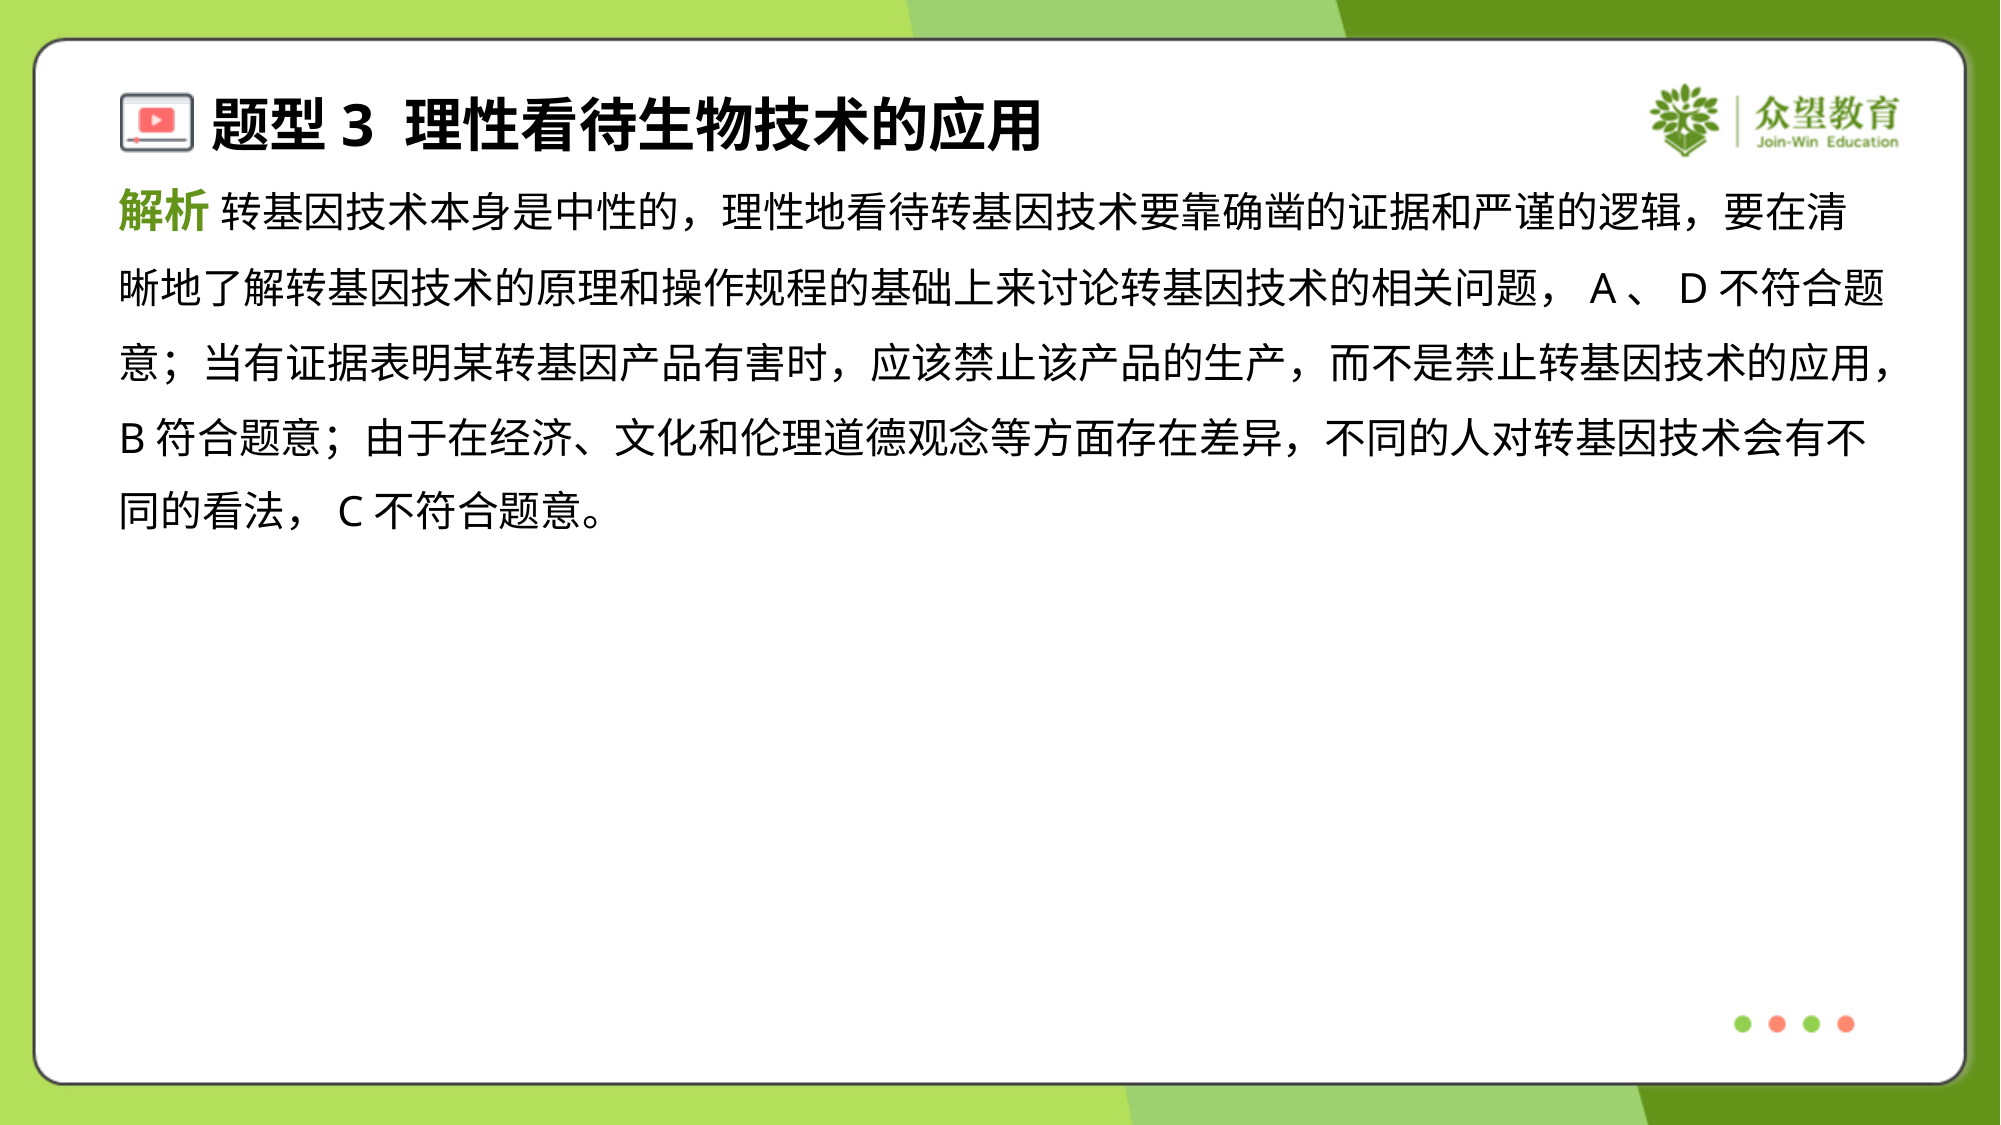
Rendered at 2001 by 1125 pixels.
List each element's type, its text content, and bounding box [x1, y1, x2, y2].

picture [0, 0, 2000, 1125]
text_box 解析 转基因技术本身是中性的，理性地看待转基因技术要靠确凿的证据和严谨的逻辑，要在清 晰地了解转基因技术的原理和操作规程的基础上来讨论转基因技术的相关问题，A、D不符合题 意；当有证据表明某转基因产品有害时，应该禁止该产品的生产，而不是禁止转基因技术的应用， B符合题意；由于在经济、文化和伦理道德观念等方面存在差异，不同的人对转基因技术会有不 同的看法，C不符合题意。 [118, 159, 1883, 527]
